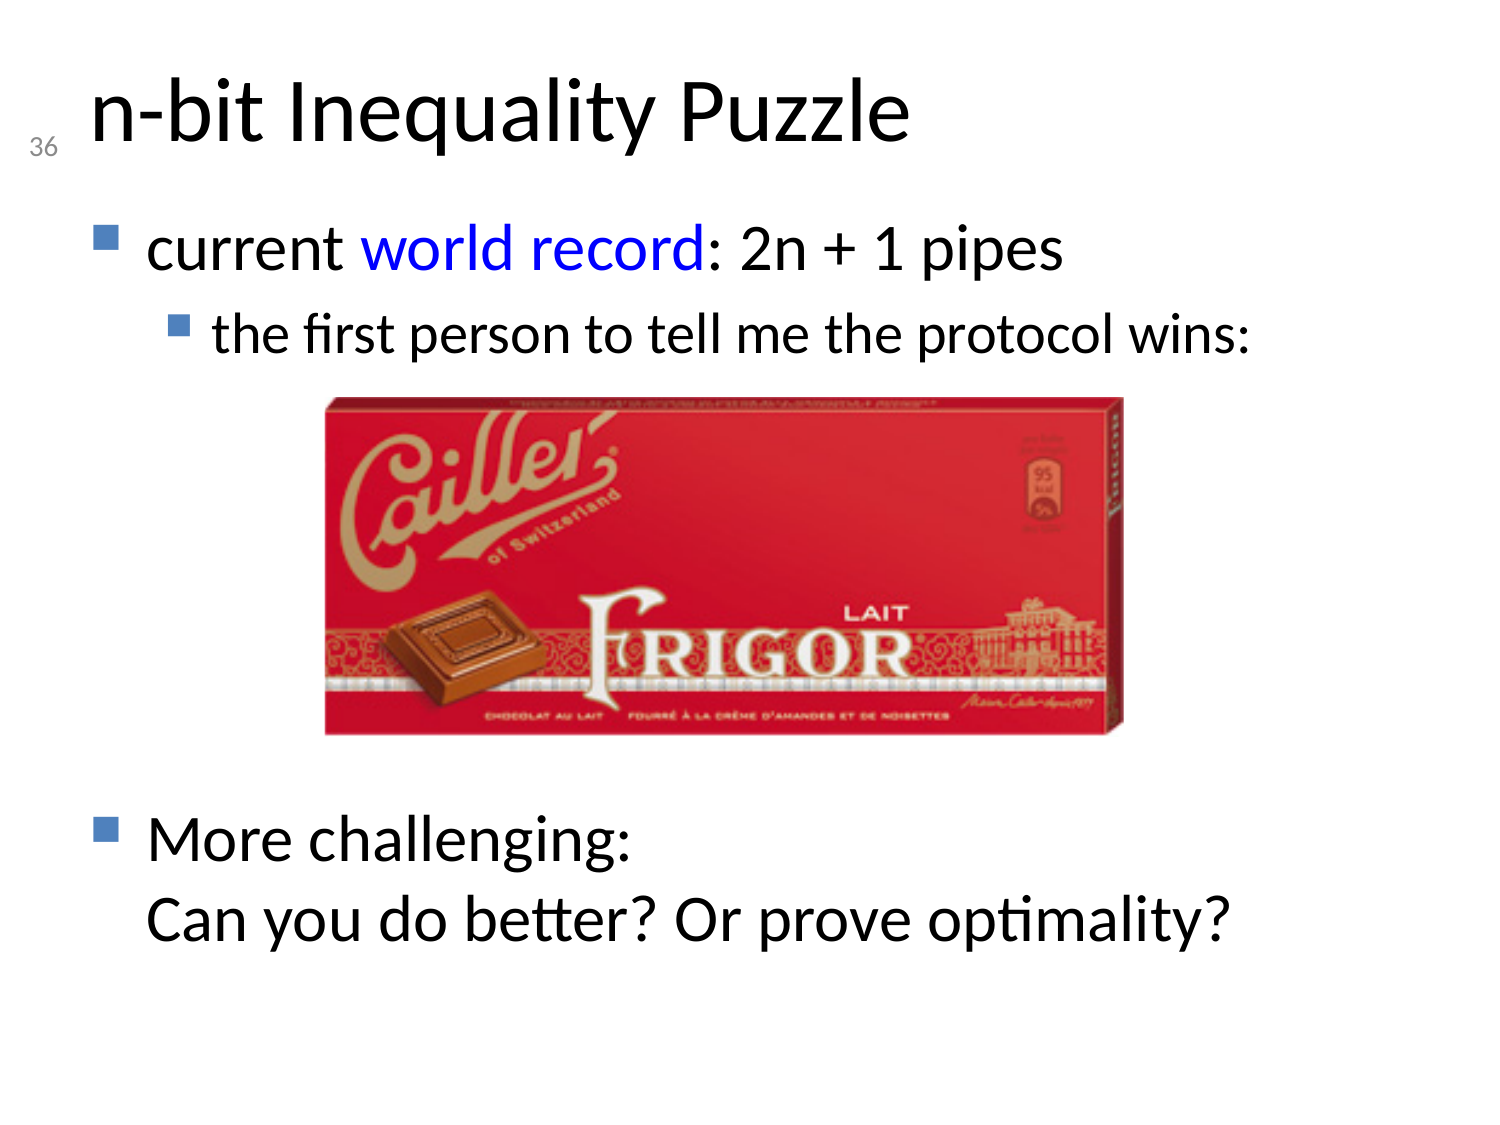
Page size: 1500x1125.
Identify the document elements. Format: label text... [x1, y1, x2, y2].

title n-bit Inequality Puzzle [74, 42, 1317, 196]
list current world record: 2n + 1 pipes the first person to tell me the protocol wins: More challenging: Can you do better? Or prove optimality? [75, 196, 1425, 1005]
picture [324, 396, 1124, 737]
